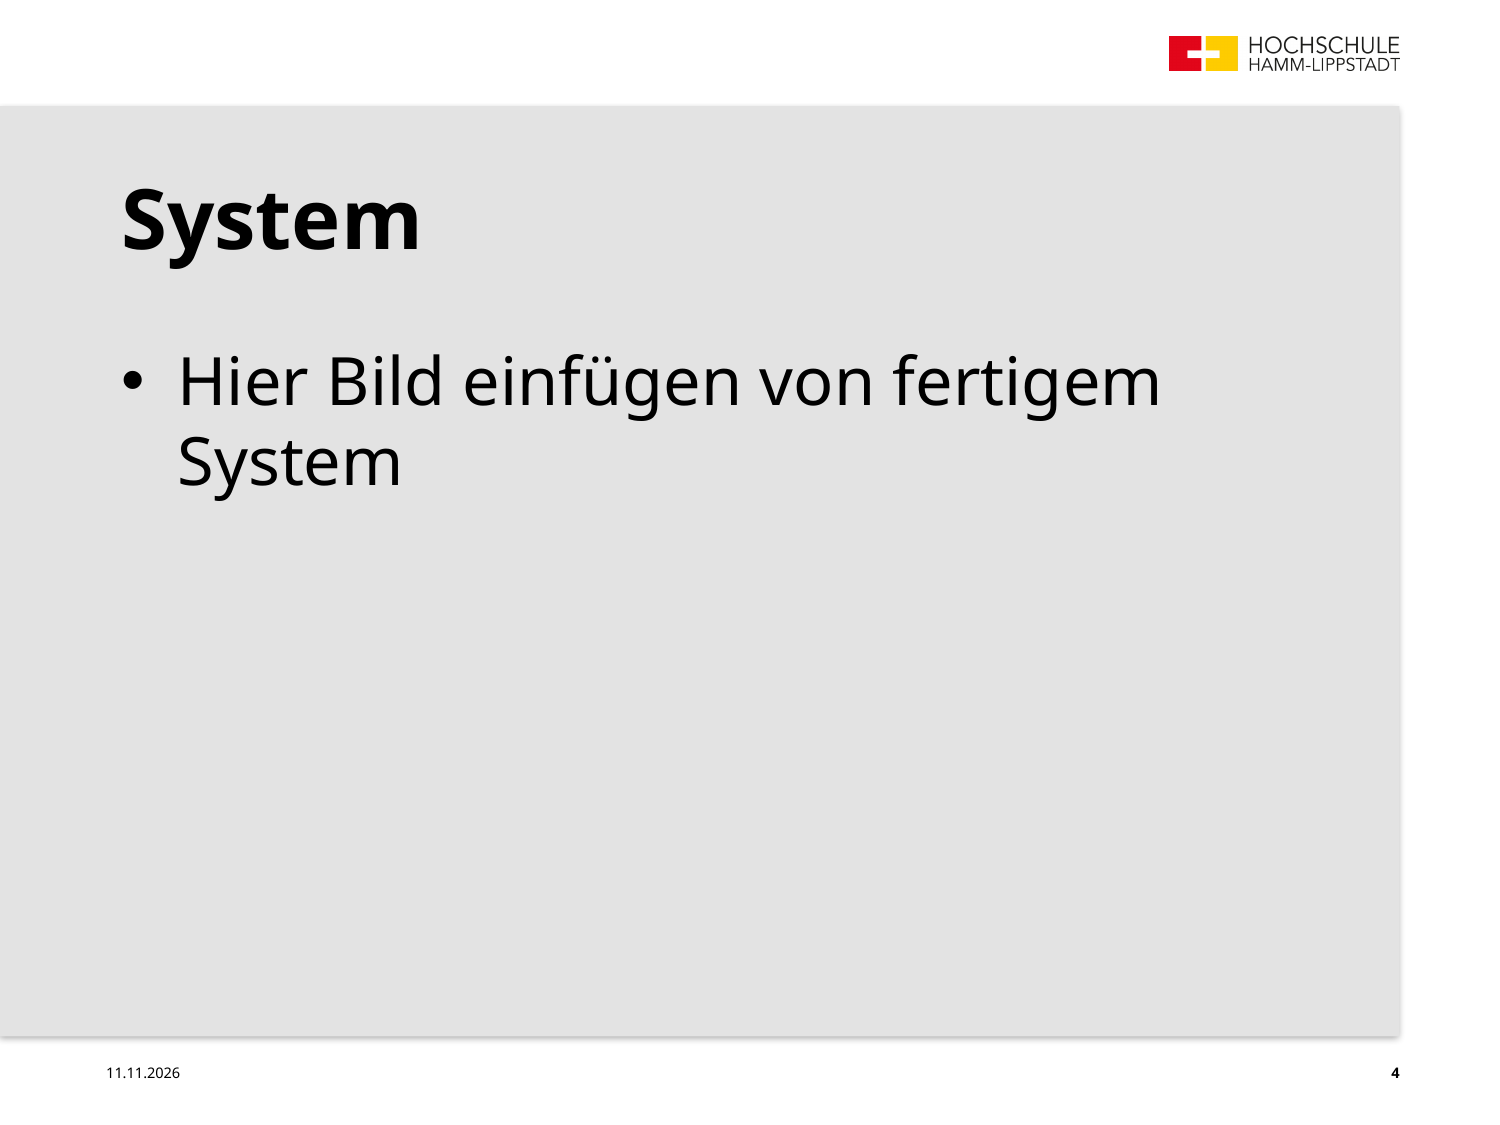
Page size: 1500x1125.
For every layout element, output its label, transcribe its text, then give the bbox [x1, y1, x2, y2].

list Hier Bild einfügen von fertigem System [106, 331, 1366, 1005]
title System [106, 122, 1366, 310]
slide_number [106, 1065, 457, 1084]
picture [1169, 36, 1400, 71]
slide_number 4 [1049, 1065, 1400, 1084]
